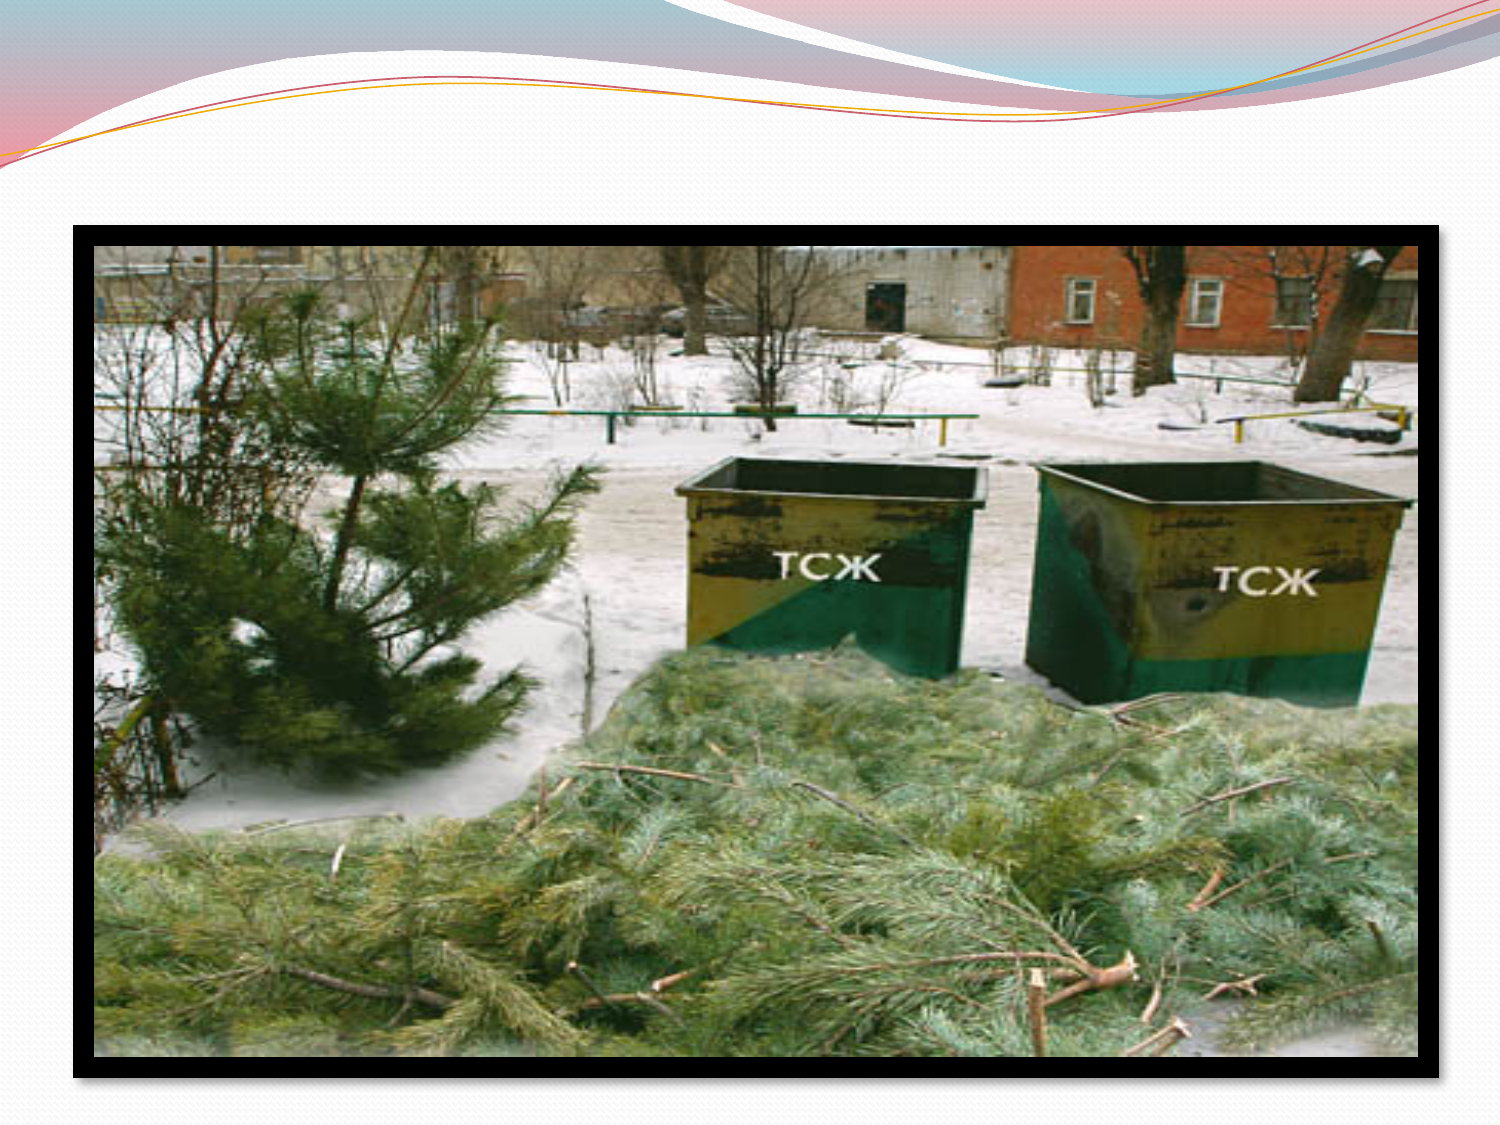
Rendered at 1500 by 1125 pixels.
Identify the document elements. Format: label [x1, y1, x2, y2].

list [93, 245, 1419, 1058]
title [75, 115, 1425, 225]
